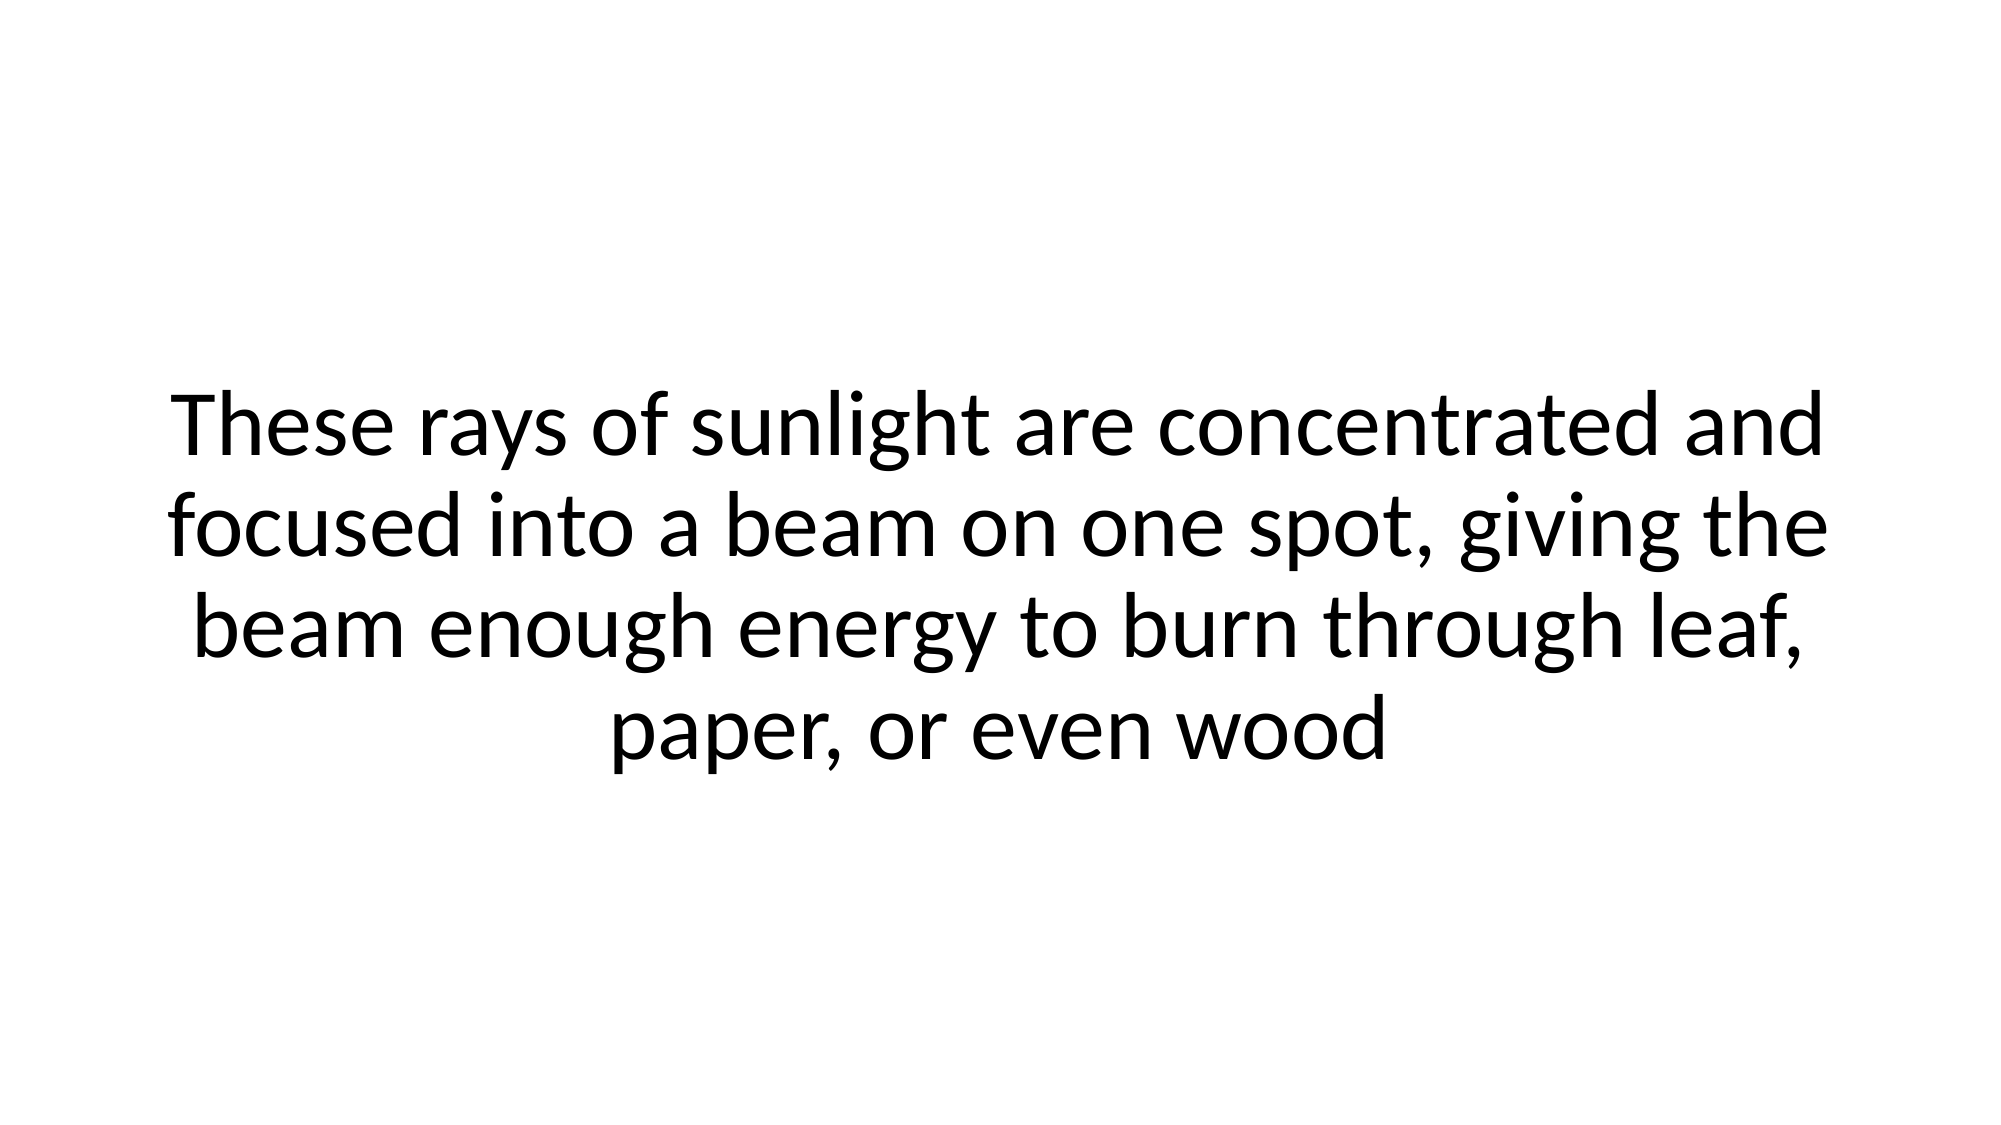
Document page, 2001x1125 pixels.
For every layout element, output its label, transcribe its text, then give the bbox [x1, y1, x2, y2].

list These rays of sunlight are concentrated and focused into a beam on one spot, giving the beam enough energy to burn through leaf, paper, or even wood [137, 366, 1863, 898]
